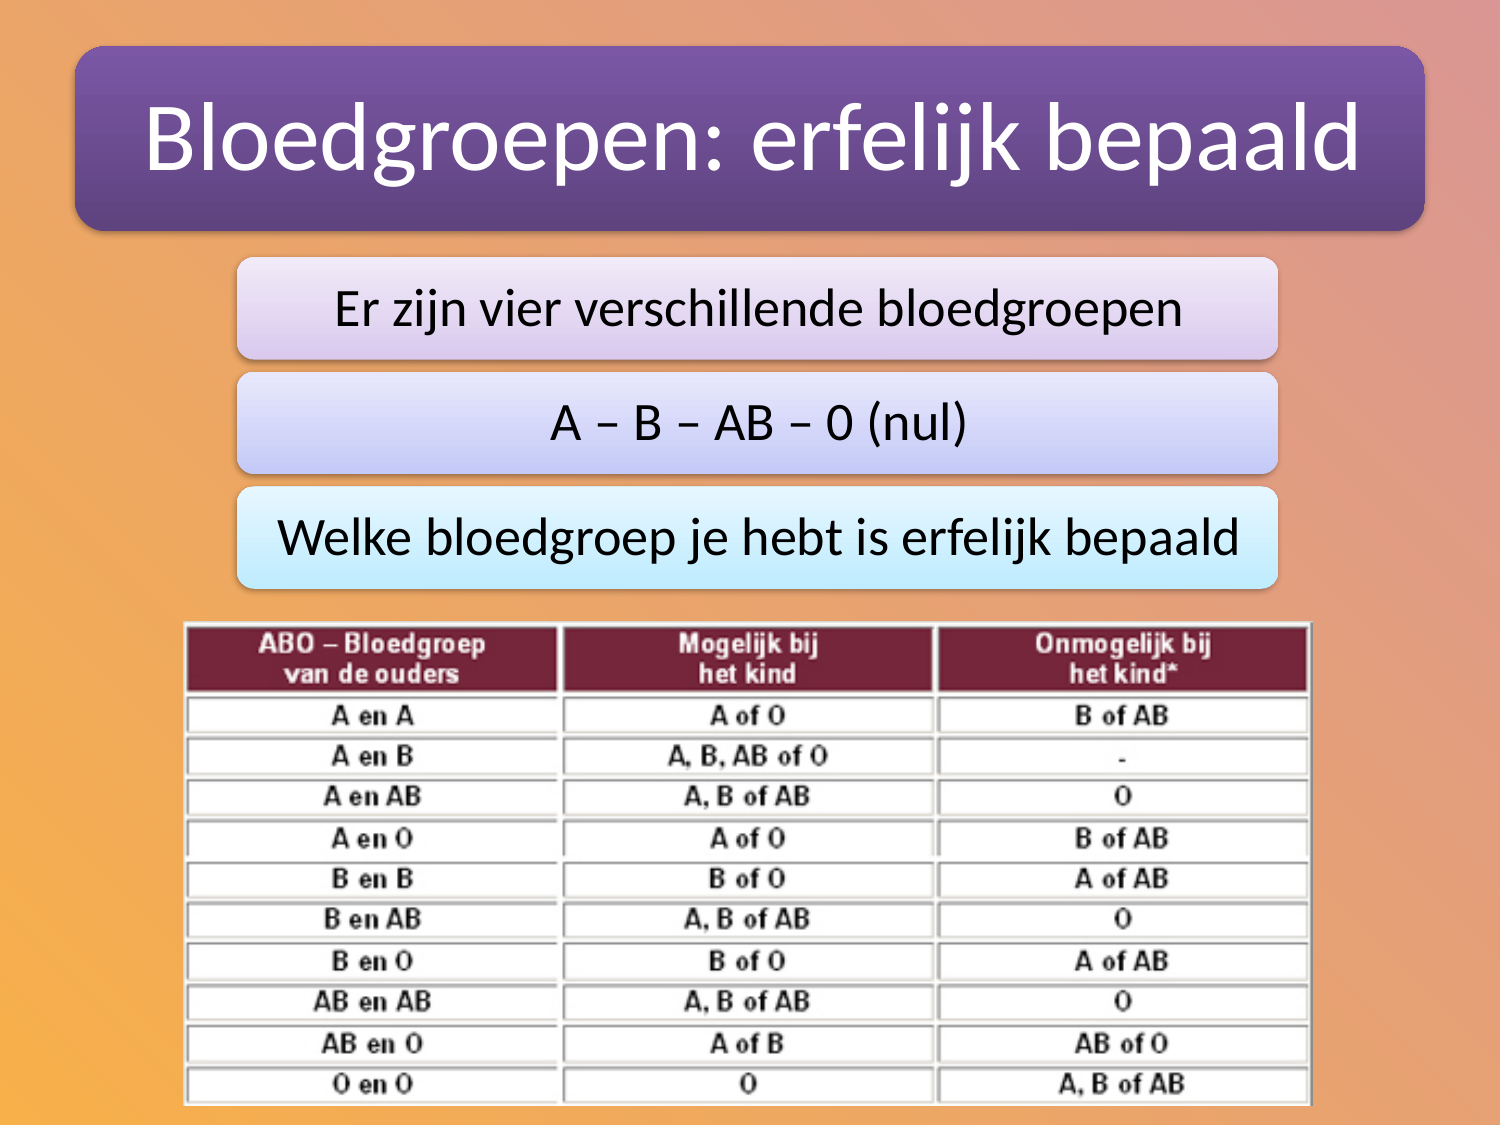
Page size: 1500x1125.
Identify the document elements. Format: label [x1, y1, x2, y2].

picture [182, 621, 1313, 1107]
text_box [74, 44, 1426, 233]
list [236, 255, 1279, 591]
